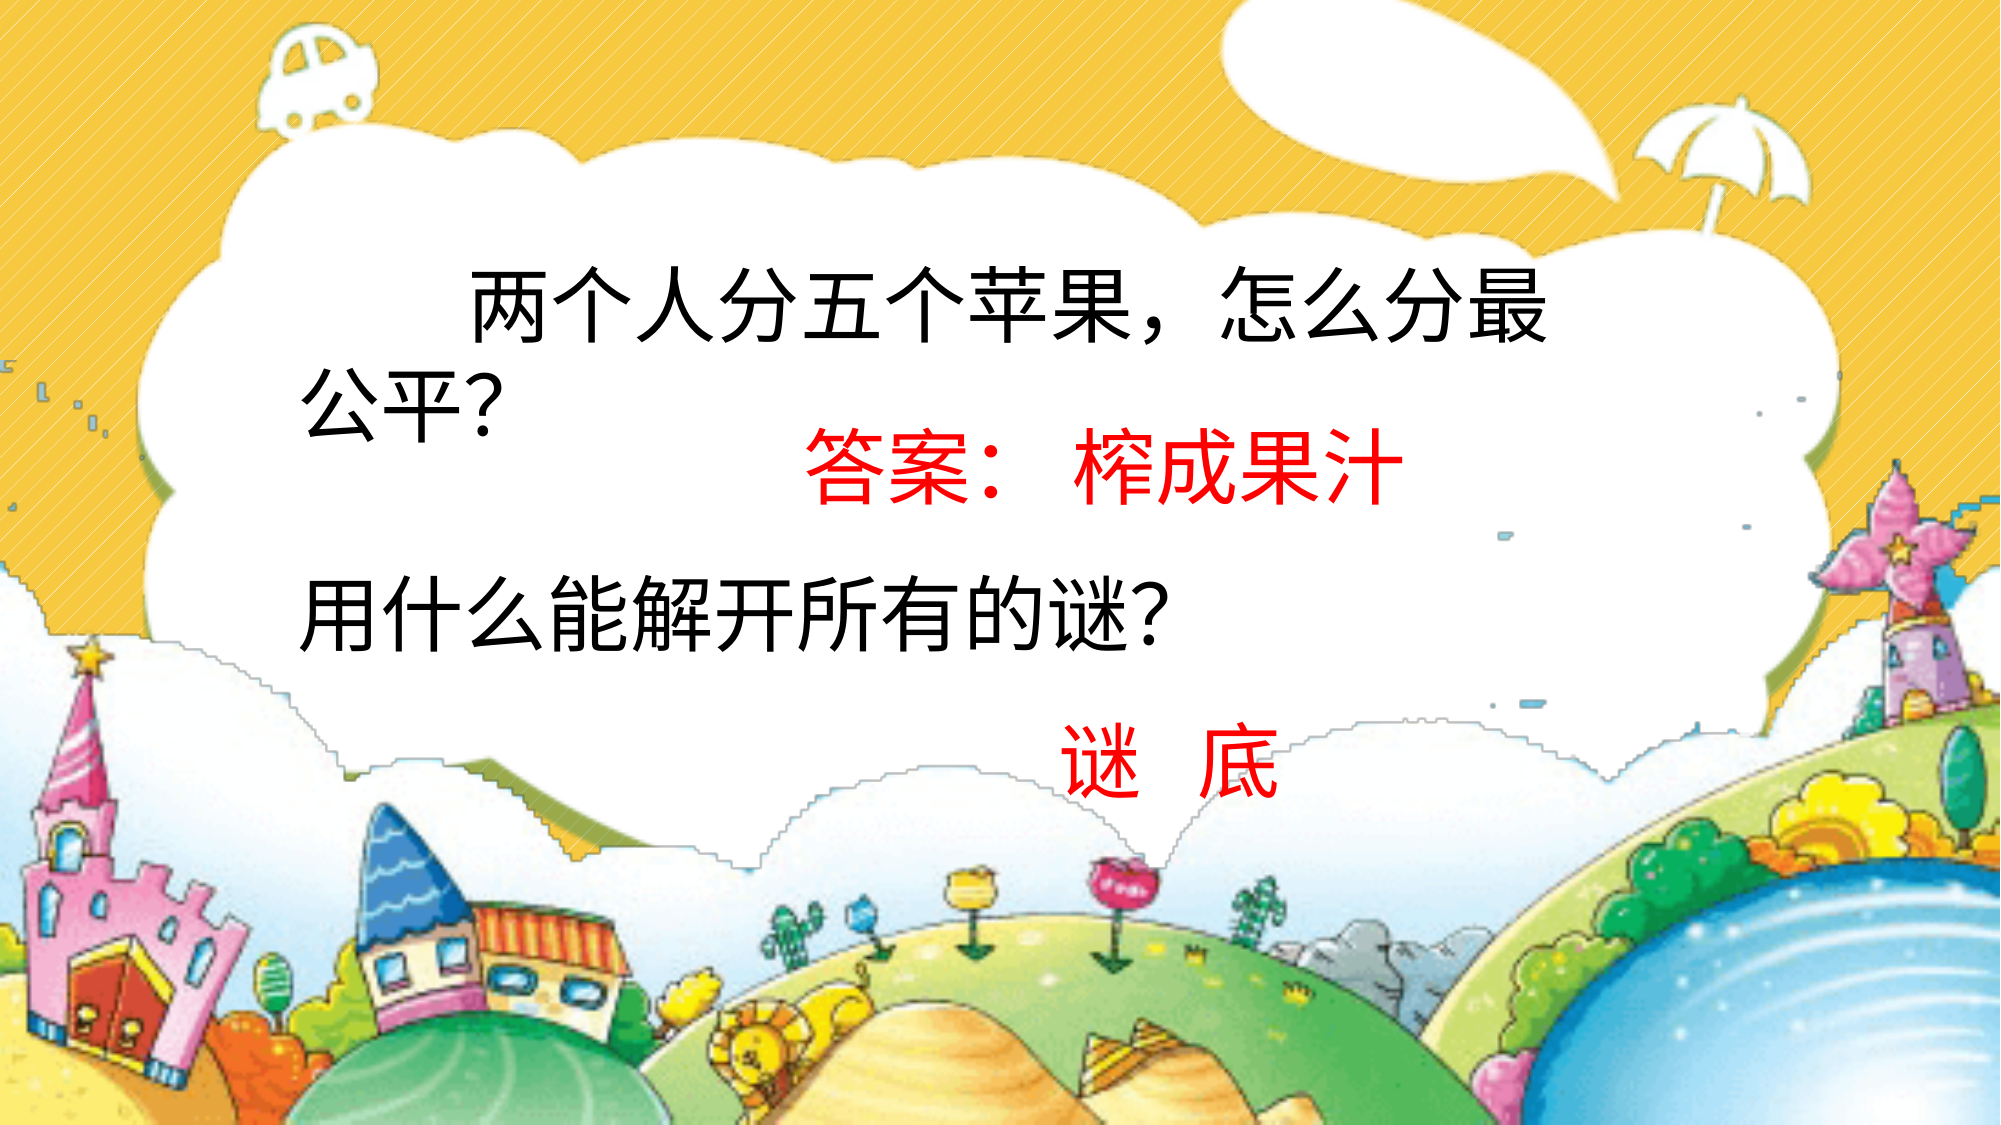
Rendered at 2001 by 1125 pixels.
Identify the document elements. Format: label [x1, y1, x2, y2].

text_box [1908, 0, 2000, 360]
picture [0, 0, 2000, 1125]
text_box [0, 0, 47, 360]
